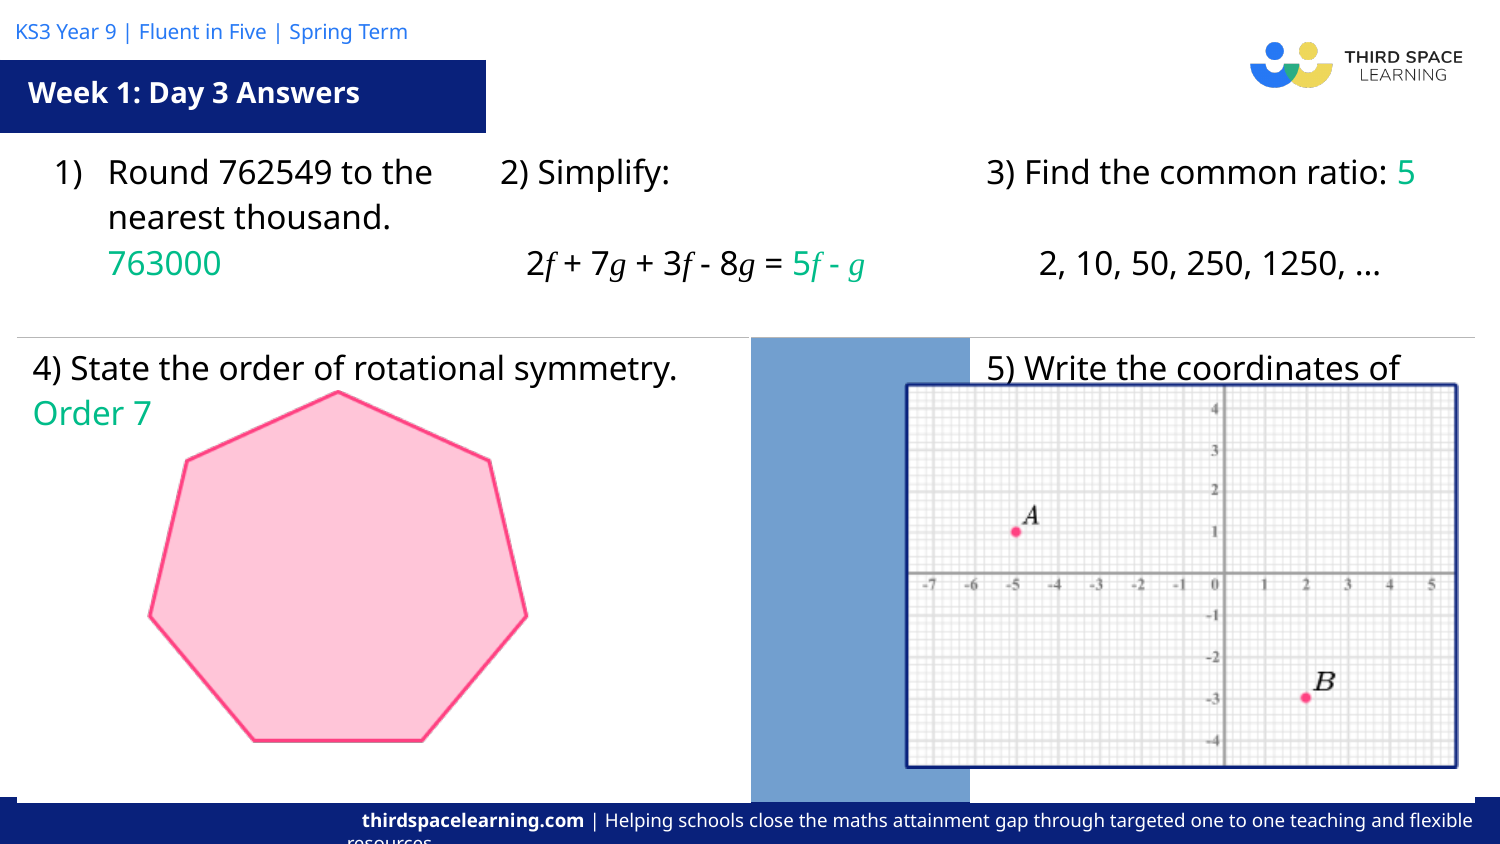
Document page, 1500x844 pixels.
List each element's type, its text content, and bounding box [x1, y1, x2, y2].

picture [145, 390, 532, 760]
text_box Week 1: Day 3 Answers [13, 59, 383, 125]
table_header Round 762549 to the nearest thousand. 763000 [19, 142, 484, 337]
table_cell 5) Write the coordinates of points A and B: A(-5, 1) B(2, -3) [972, 338, 1474, 801]
table_header 3) Find the common ratio: 5 2, 10, 50, 250, 1250, … [972, 142, 1474, 337]
table_header 2) Simplify: 2f + 7g + 3f - 8g = 5f - g [486, 142, 970, 337]
table_cell 4) State the order of rotational symmetry. Order 7 [19, 338, 749, 801]
picture [1250, 33, 1465, 99]
picture [903, 380, 1460, 769]
